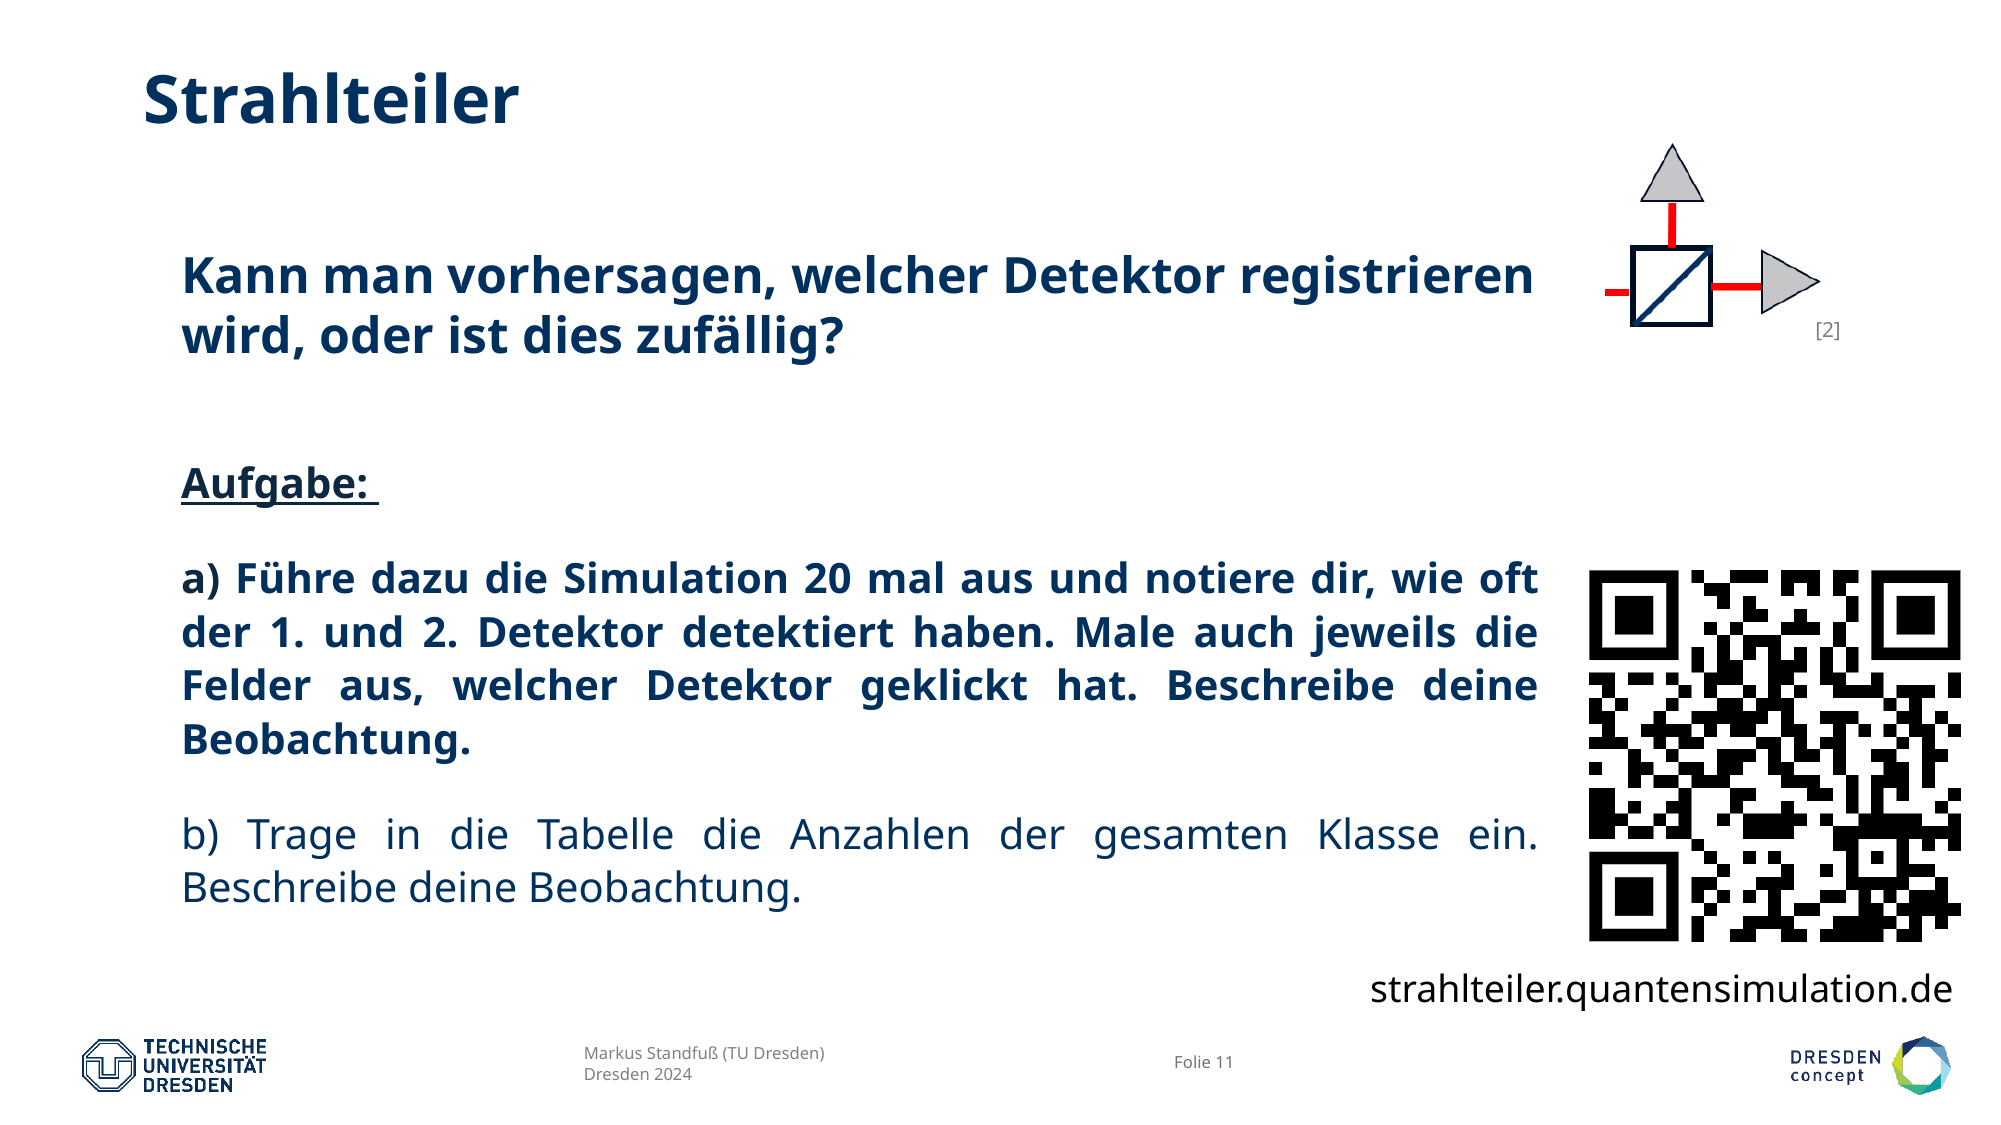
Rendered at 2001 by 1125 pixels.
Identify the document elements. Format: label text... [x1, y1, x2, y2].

picture [1567, 550, 1983, 967]
picture [1605, 137, 1833, 350]
title Strahlteiler [143, 56, 1880, 169]
picture [1791, 1036, 1951, 1095]
text_box strahlteiler.quantensimulation.de [1355, 957, 2000, 1018]
picture [82, 1039, 266, 1092]
list Kann man vorhersagen, welcher Detektor registrieren wird, oder ist dies zufällig? Aufgabe: a) Führe dazu die Simulation 20 mal aus und notiere dir, wie oft der 1. und 2. Detektor detektiert haben. Male auch jeweils die Felder aus, welcher Detektor geklickt hat. Beschreibe deine Beobachtung. b) Trage in die Tabelle die Anzahlen der gesamten Klasse ein. Beschreibe deine Beobachtung. [143, 243, 1540, 957]
text_box [2] [1833, 309, 1856, 350]
